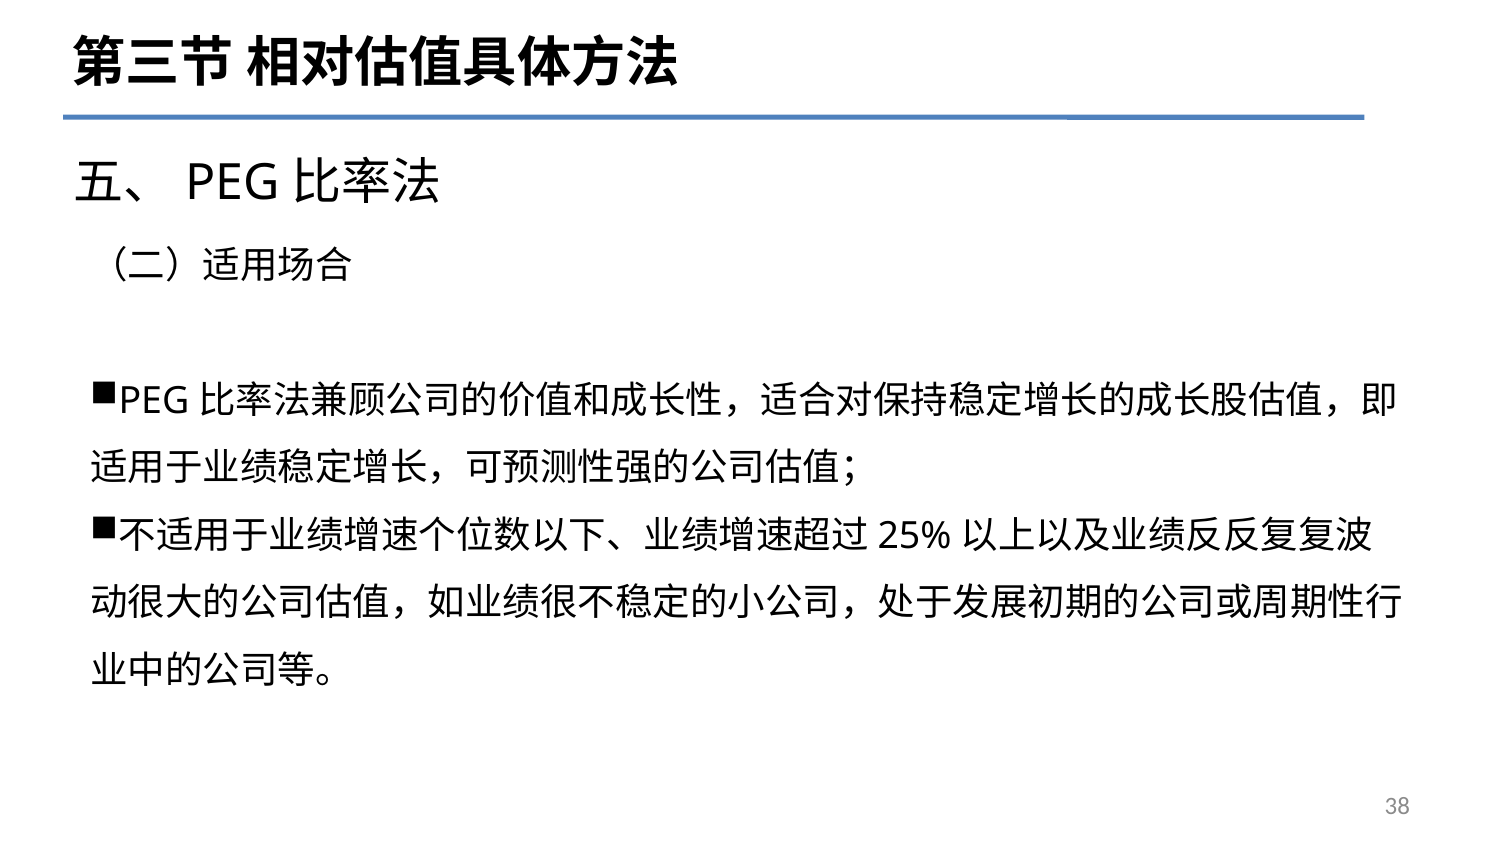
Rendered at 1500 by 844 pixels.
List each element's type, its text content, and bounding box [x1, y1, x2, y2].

slide_number 38 [1074, 782, 1425, 827]
text_box 五、PEG比率法 [58, 93, 1409, 235]
text_box 第三节 相对估值具体方法 [56, 11, 1407, 107]
list PEG比率法兼顾公司的价值和成长性，适合对保持稳定增长的成长股估值，即适用于业绩稳定增长，可预测性强的公司估值； 不适用于业绩增速个位数以下、业绩增速超过25%以上以及业绩反反复复波动很大的公司估值，如业绩很不稳定的小公司，处于发展初期的公司或周期性行业中的公司等。 [75, 345, 1425, 680]
title （二）适用场合 [75, 182, 1425, 323]
